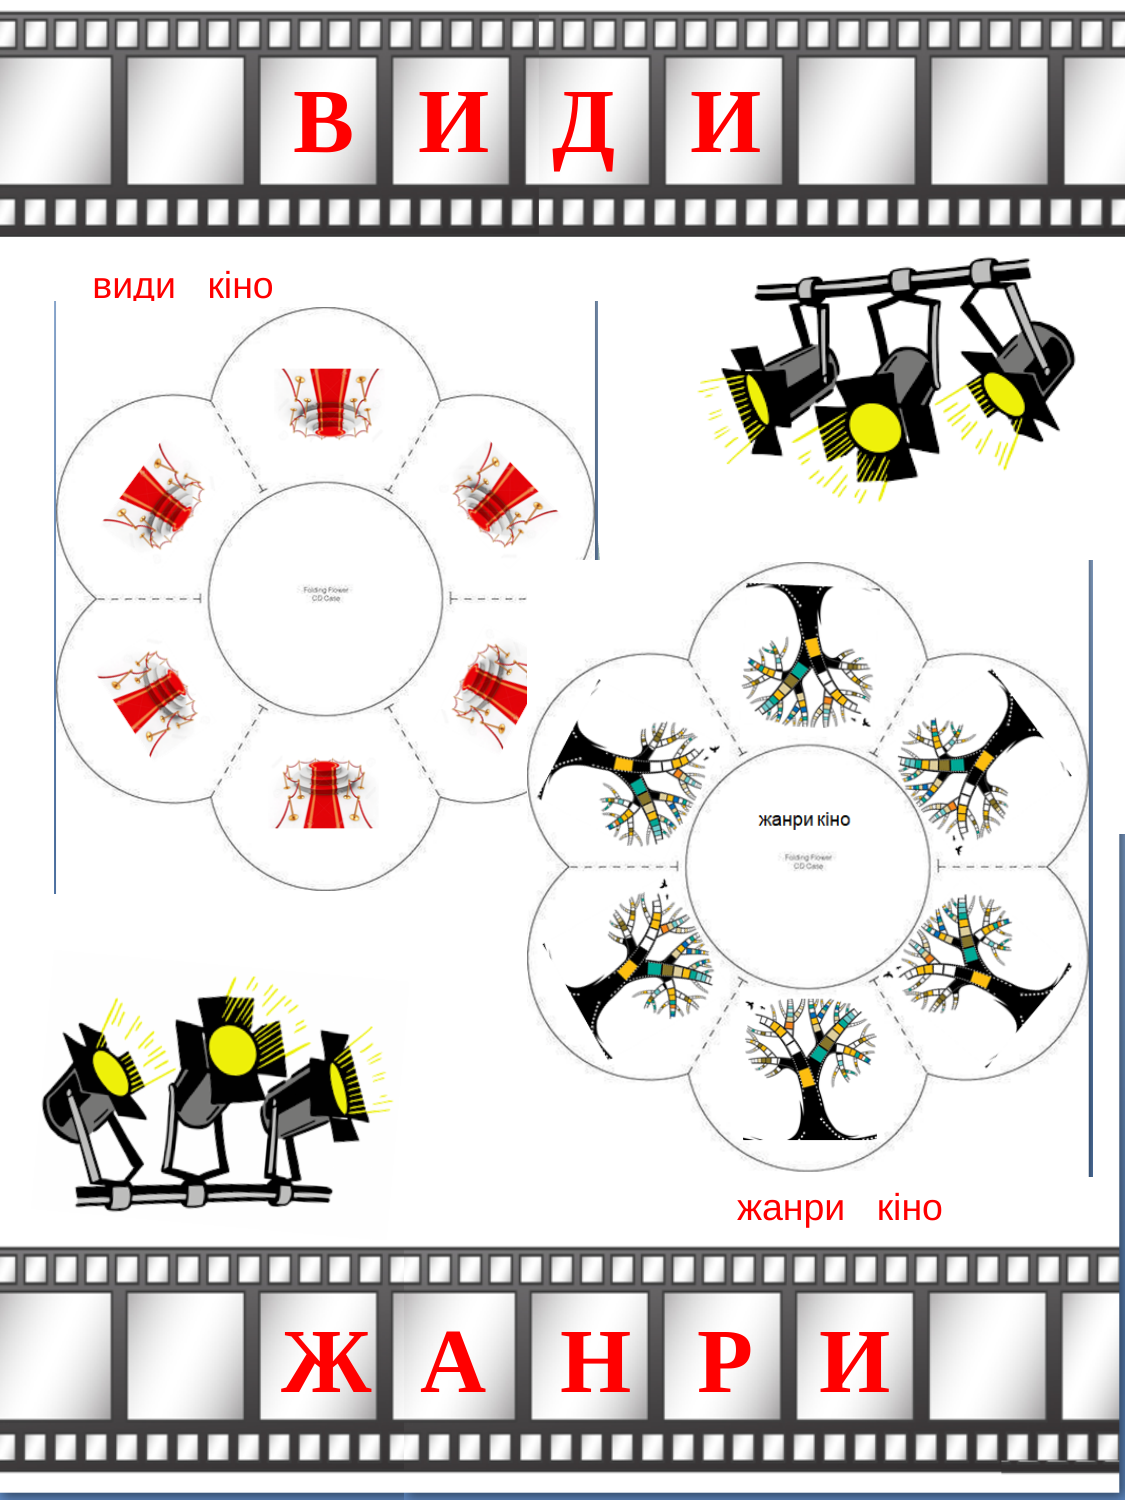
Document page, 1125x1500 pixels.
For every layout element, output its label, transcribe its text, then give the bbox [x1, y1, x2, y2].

text_box види кіно [0, 253, 367, 314]
picture [0, 0, 1125, 1500]
